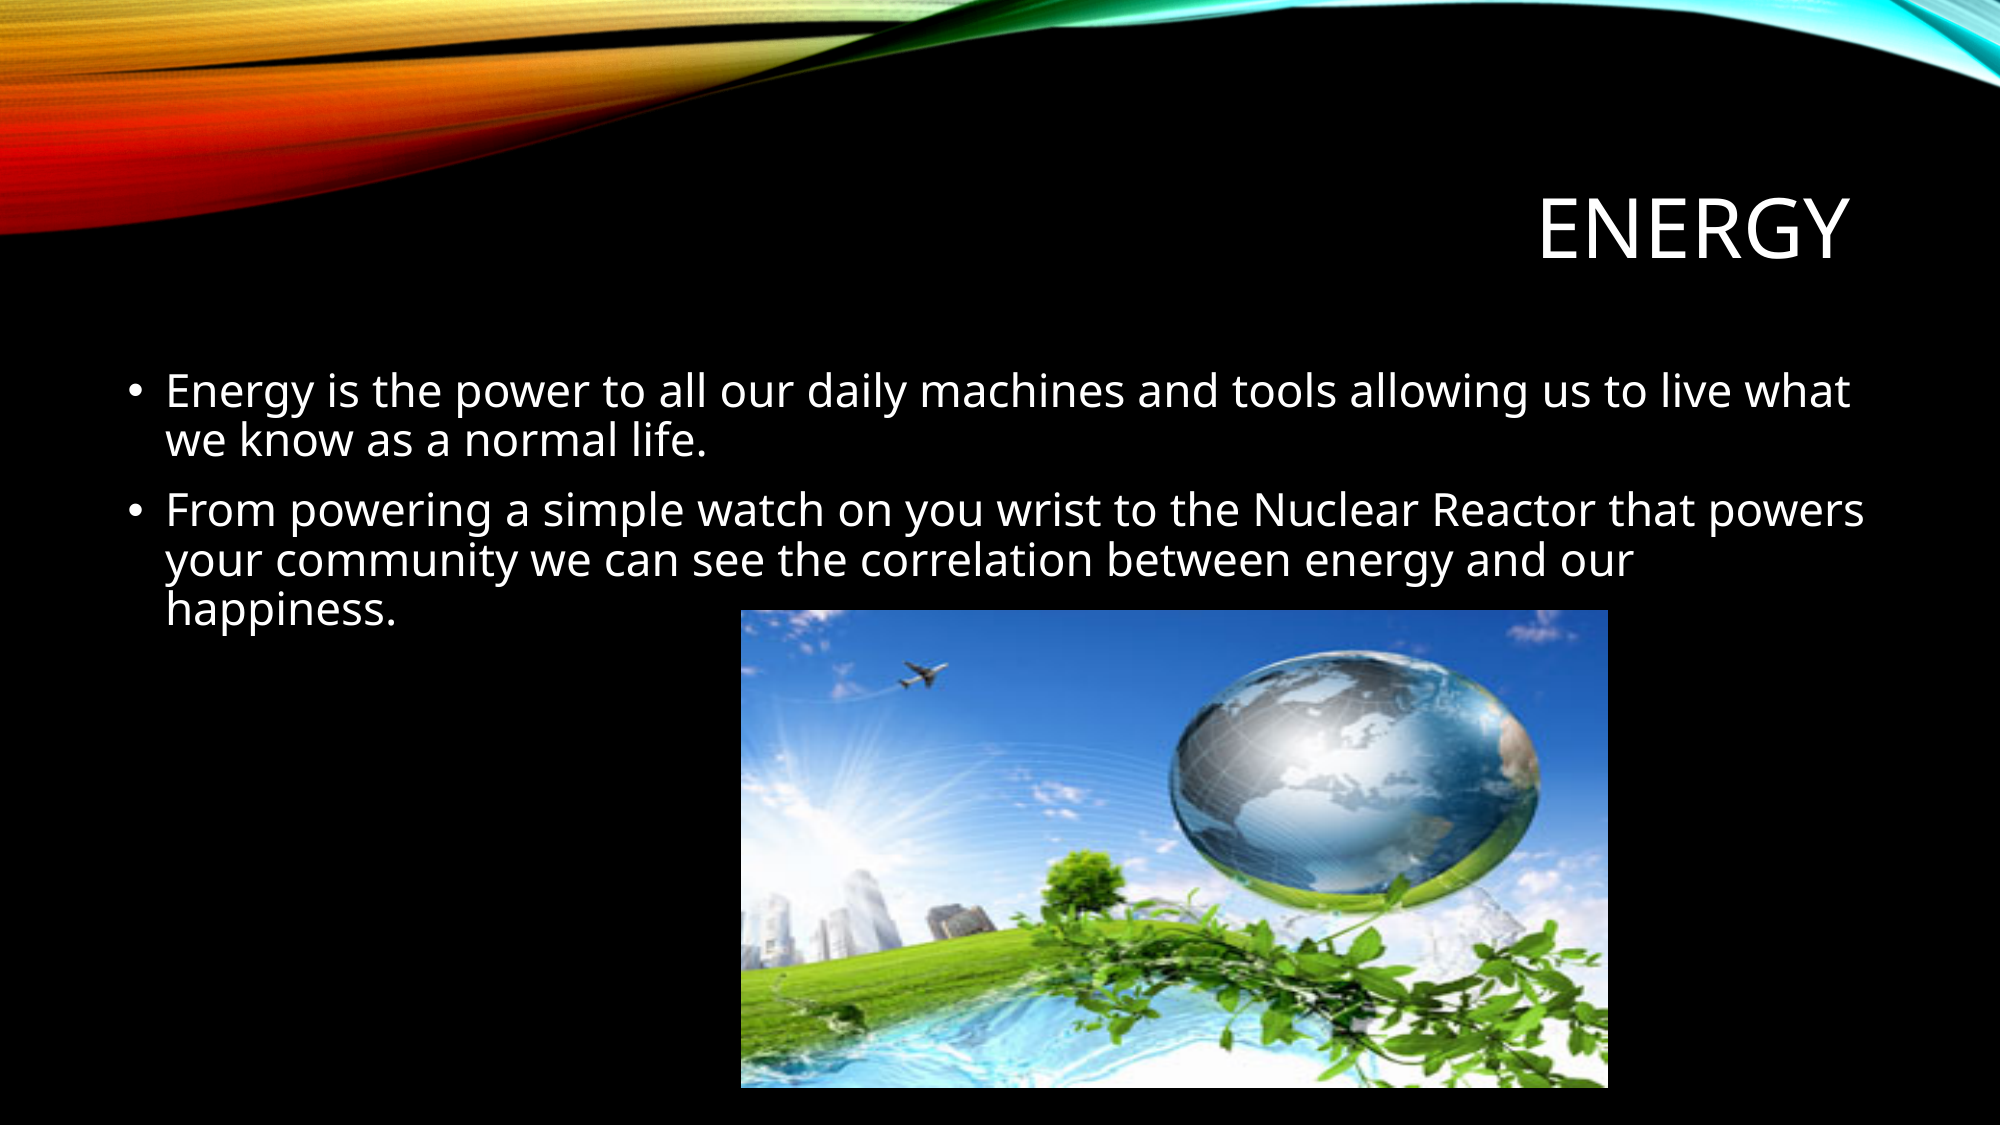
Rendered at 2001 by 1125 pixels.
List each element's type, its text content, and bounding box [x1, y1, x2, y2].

title Energy [474, 125, 1888, 338]
list Energy is the power to all our daily machines and tools allowing us to live what we know as a normal life. From powering a simple watch on you wrist to the Nuclear Reactor that powers your community we can see the correlation between energy and our happiness. [112, 360, 1888, 1021]
picture [741, 610, 1608, 1089]
picture [0, 0, 2000, 237]
